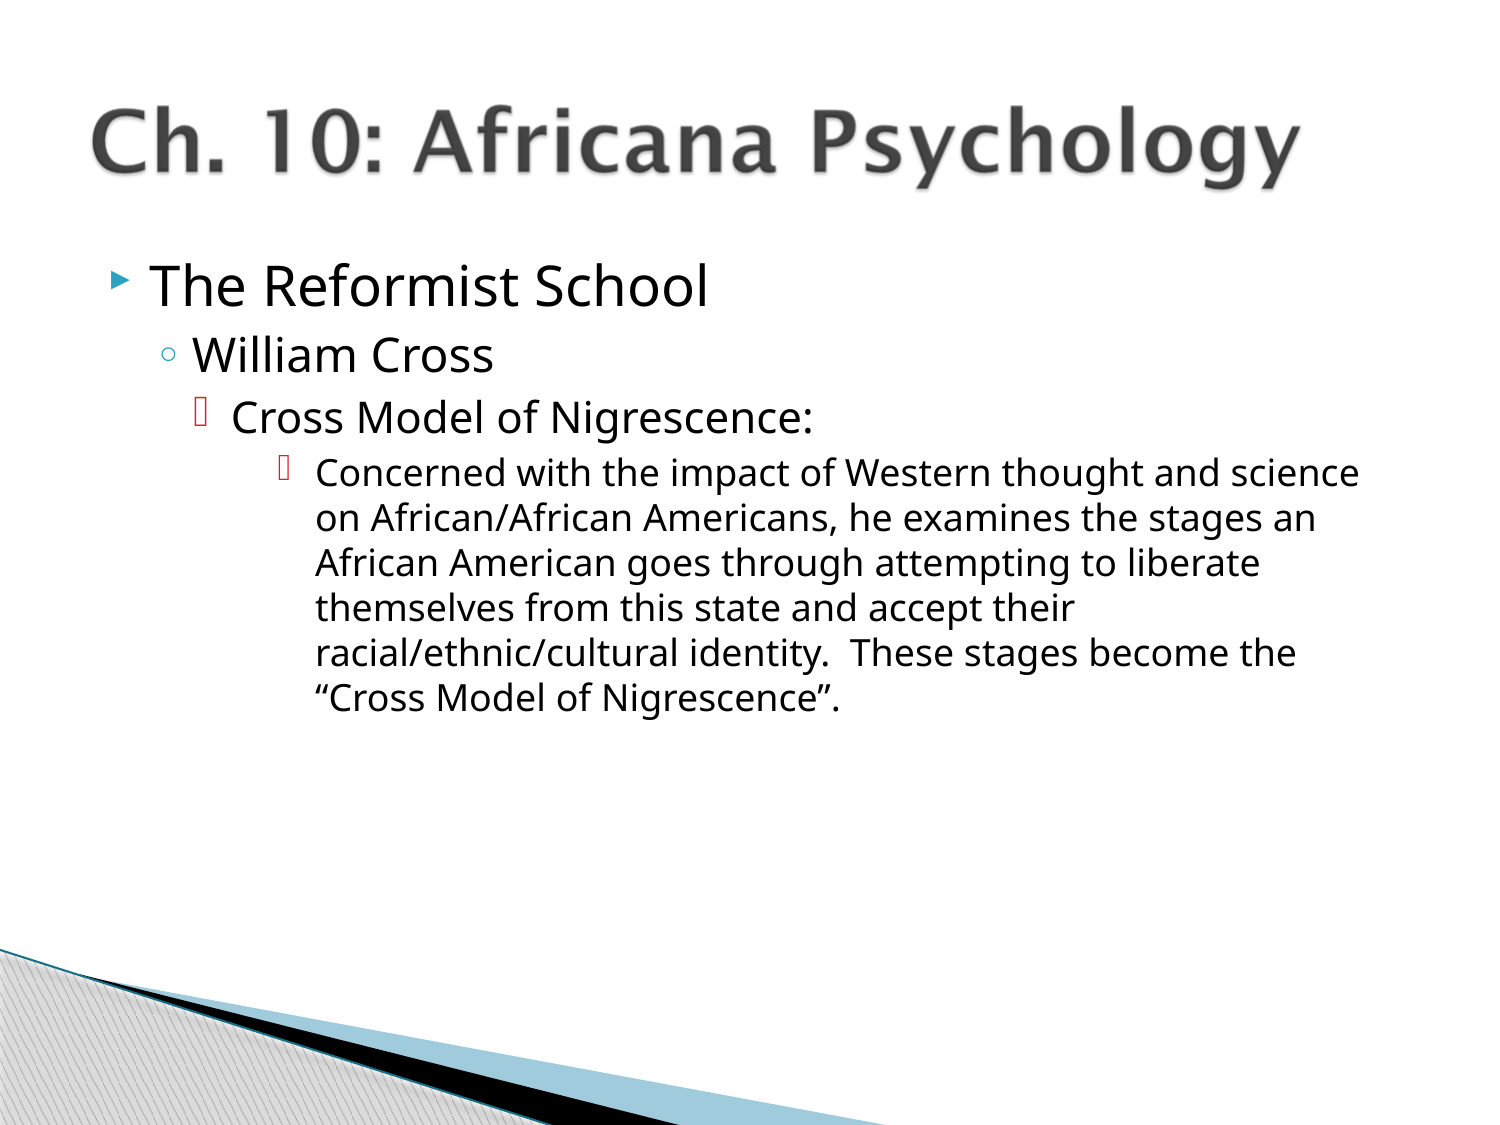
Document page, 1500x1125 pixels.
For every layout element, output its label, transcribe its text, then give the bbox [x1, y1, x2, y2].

list The Reformist School William Cross Cross Model of Nigrescence: Concerned with the impact of Western thought and science on African/African Americans, he examines the stages an African American goes through attempting to liberate themselves from this state and accept their racial/ethnic/cultural identity. These stages become the “Cross Model of Nigrescence”. [74, 244, 1426, 986]
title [73, 43, 1427, 235]
